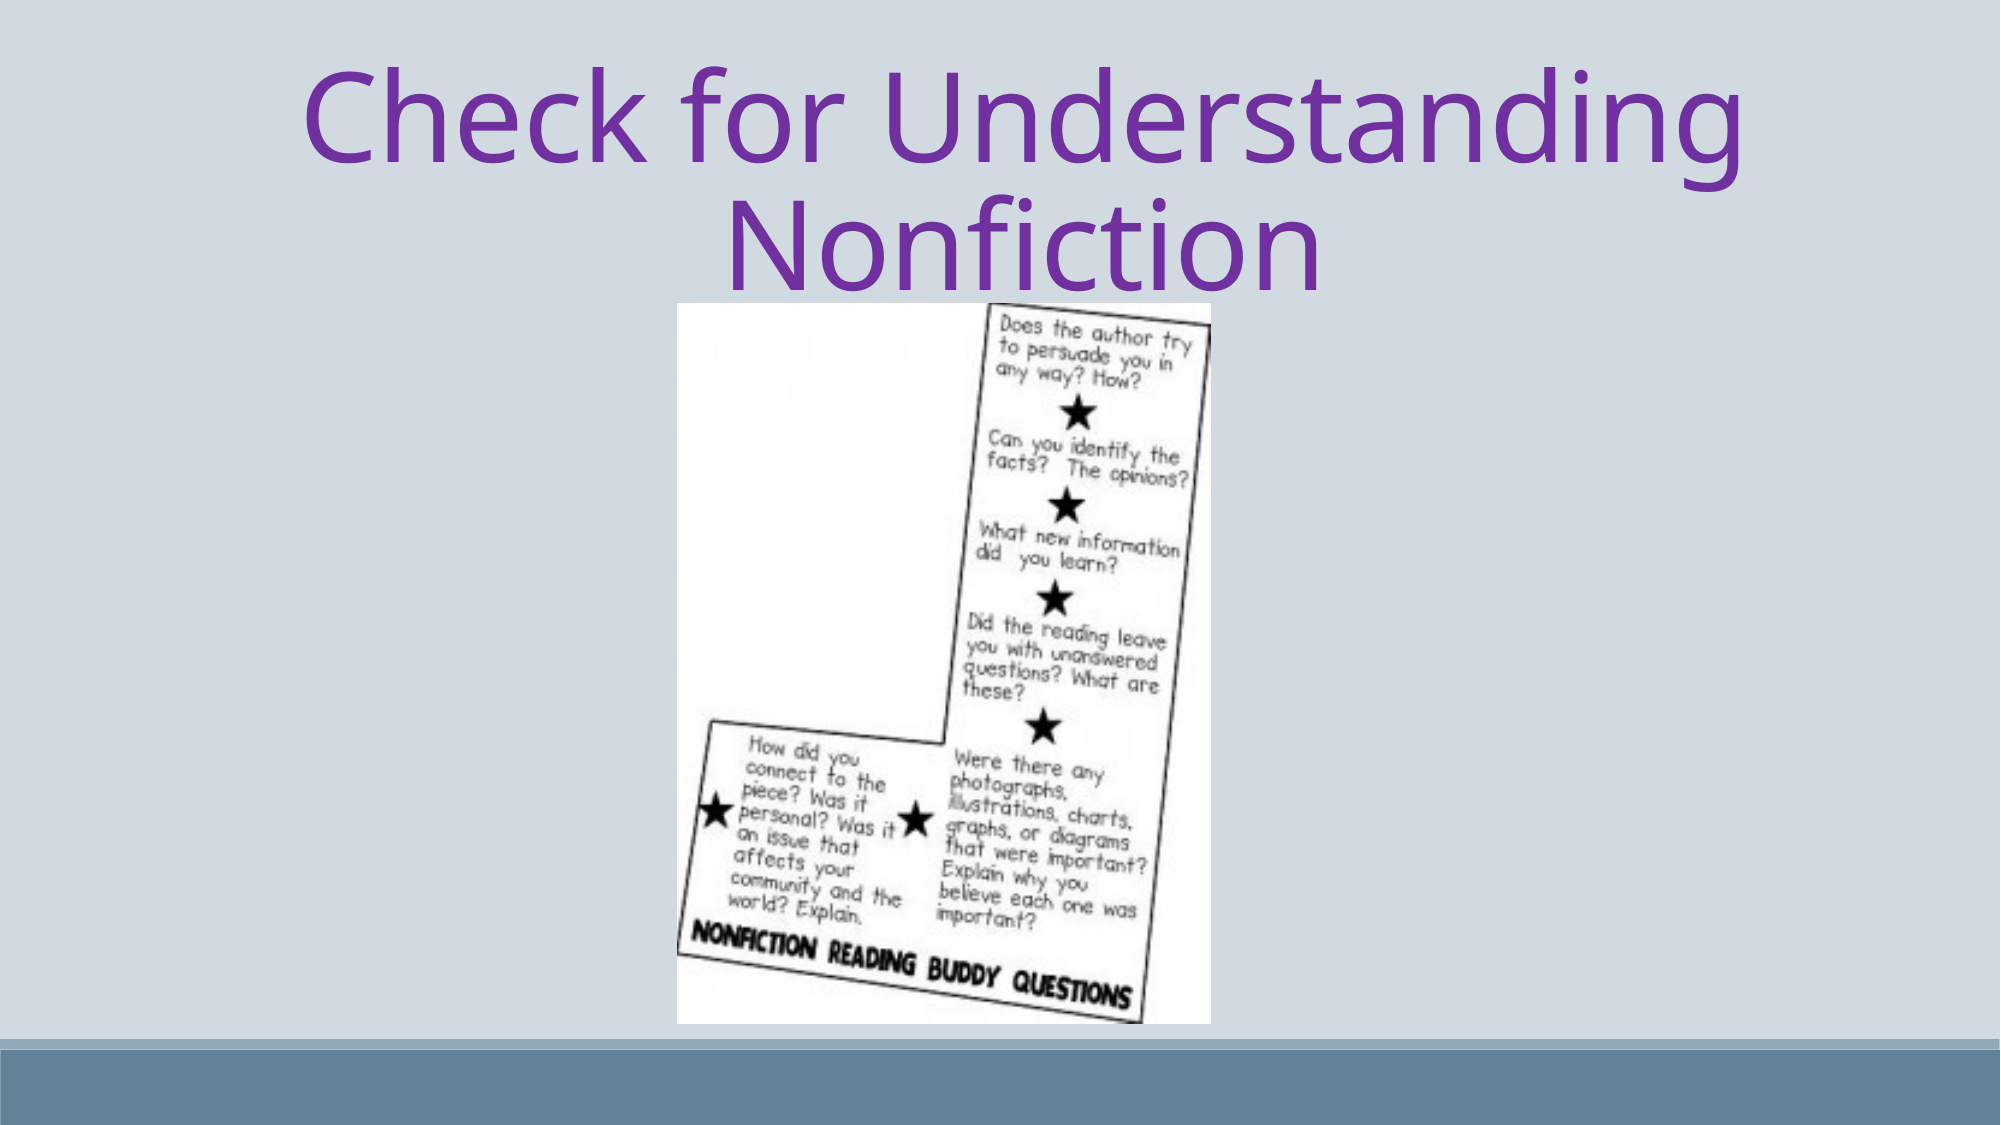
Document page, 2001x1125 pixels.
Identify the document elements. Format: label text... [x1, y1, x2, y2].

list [677, 302, 1211, 1024]
title Check for Understanding Nonfiction [118, 85, 1930, 324]
